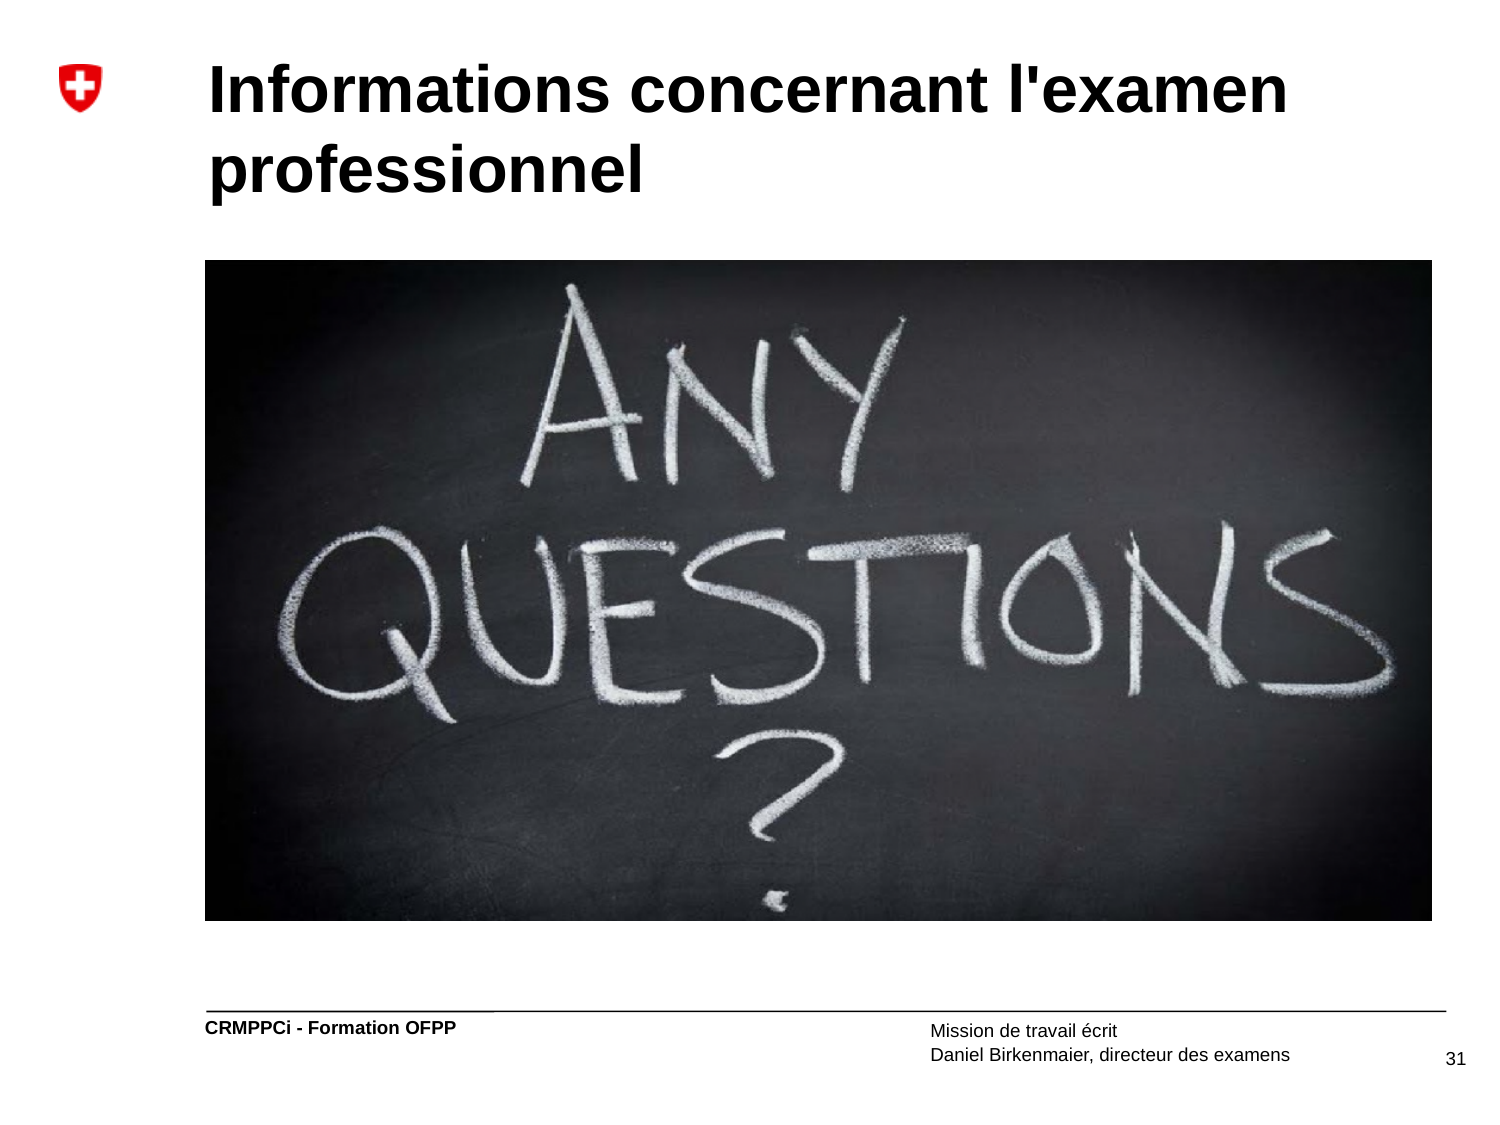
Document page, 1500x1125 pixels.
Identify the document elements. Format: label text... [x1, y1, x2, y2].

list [205, 260, 1433, 921]
footer Daniel Birkenmaier, directeur des examens [915, 1048, 1447, 1071]
slide_number Mission de travail écrit [915, 1011, 1447, 1048]
title Informations concernant l'examen professionnel [207, 45, 1433, 209]
picture [59, 64, 103, 114]
